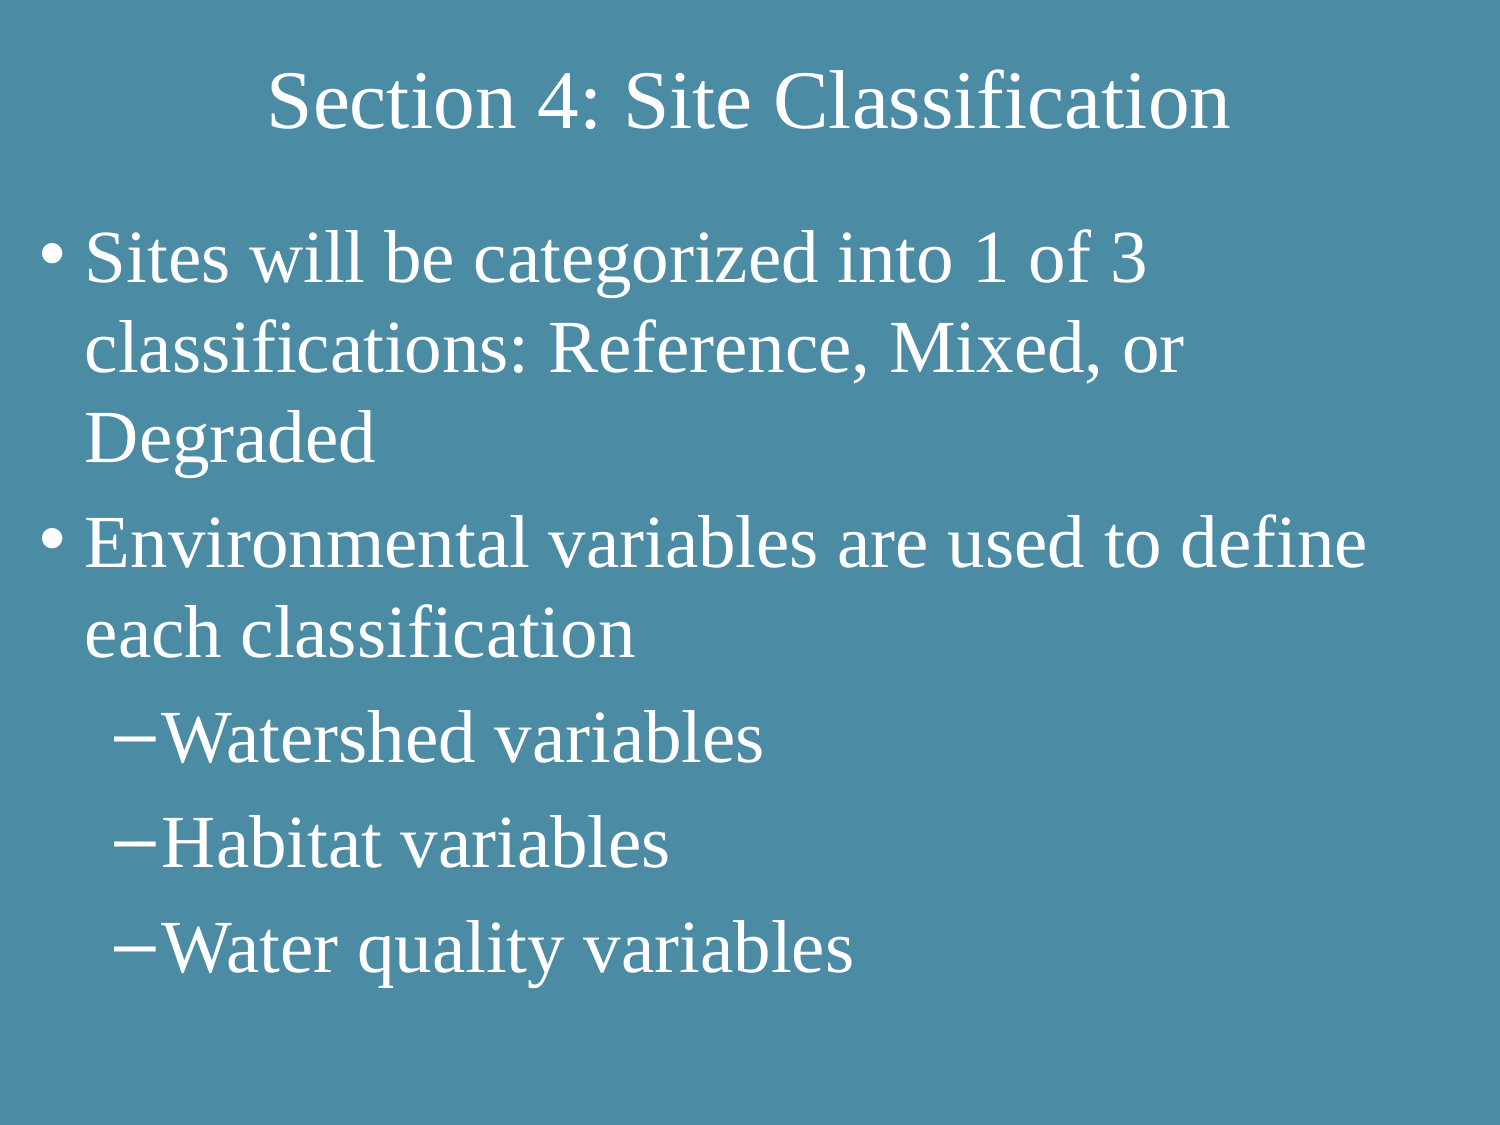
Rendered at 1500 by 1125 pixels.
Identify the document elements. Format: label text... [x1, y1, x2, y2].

list Sites will be categorized into 1 of 3 classifications: Reference, Mixed, or Degraded Environmental variables are used to define each classification Watershed variables Habitat variables Water quality variables [24, 200, 1475, 1100]
title Section 4: Site Classification [75, 37, 1425, 200]
